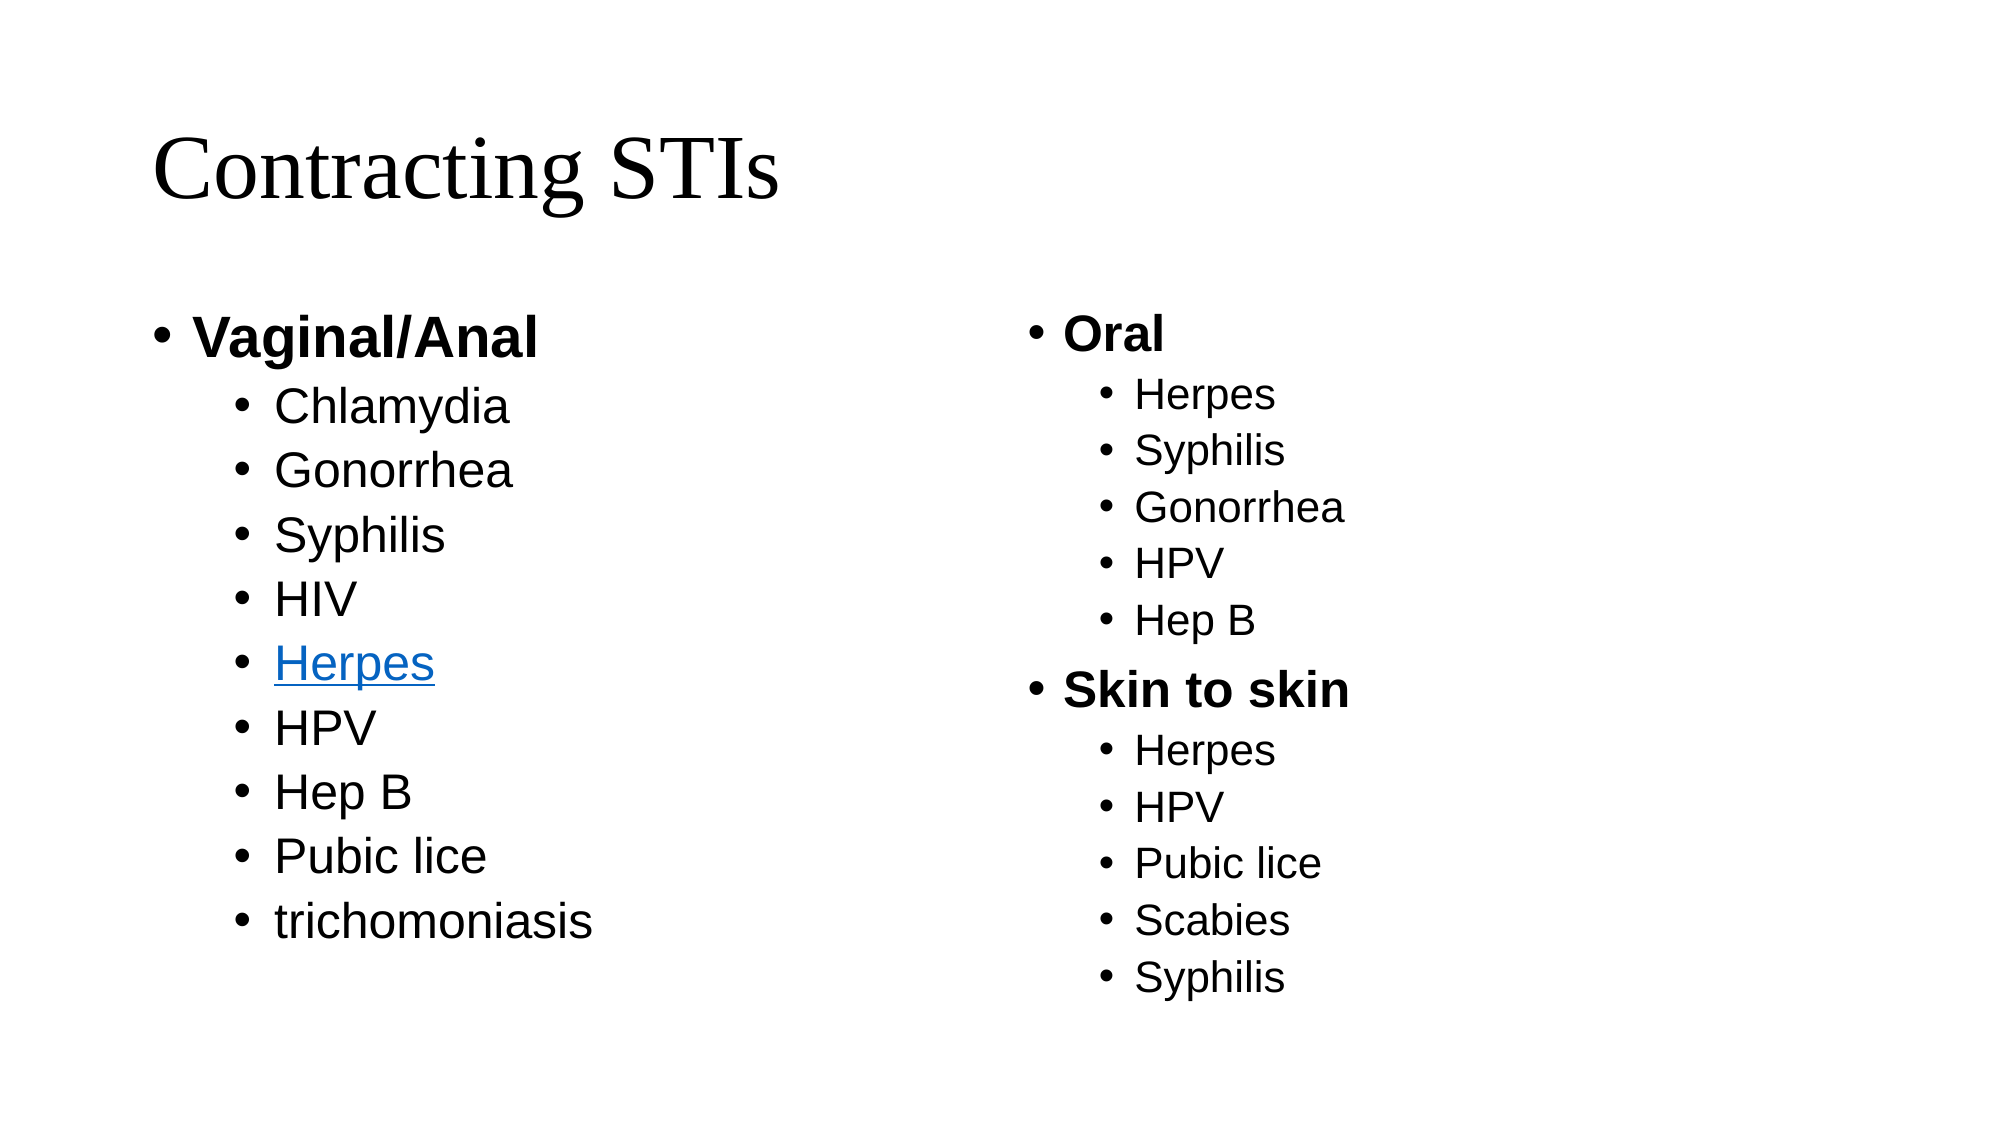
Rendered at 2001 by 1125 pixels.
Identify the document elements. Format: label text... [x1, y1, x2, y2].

list Vaginal/Anal Chlamydia Gonorrhea Syphilis HIV Herpes HPV Hep B Pubic lice trichomoniasis [137, 299, 988, 1014]
list Oral Herpes Syphilis Gonorrhea HPV Hep B Skin to skin Herpes HPV Pubic lice Scabies Syphilis [1012, 299, 1863, 1014]
title Contracting STIs [137, 59, 1863, 278]
